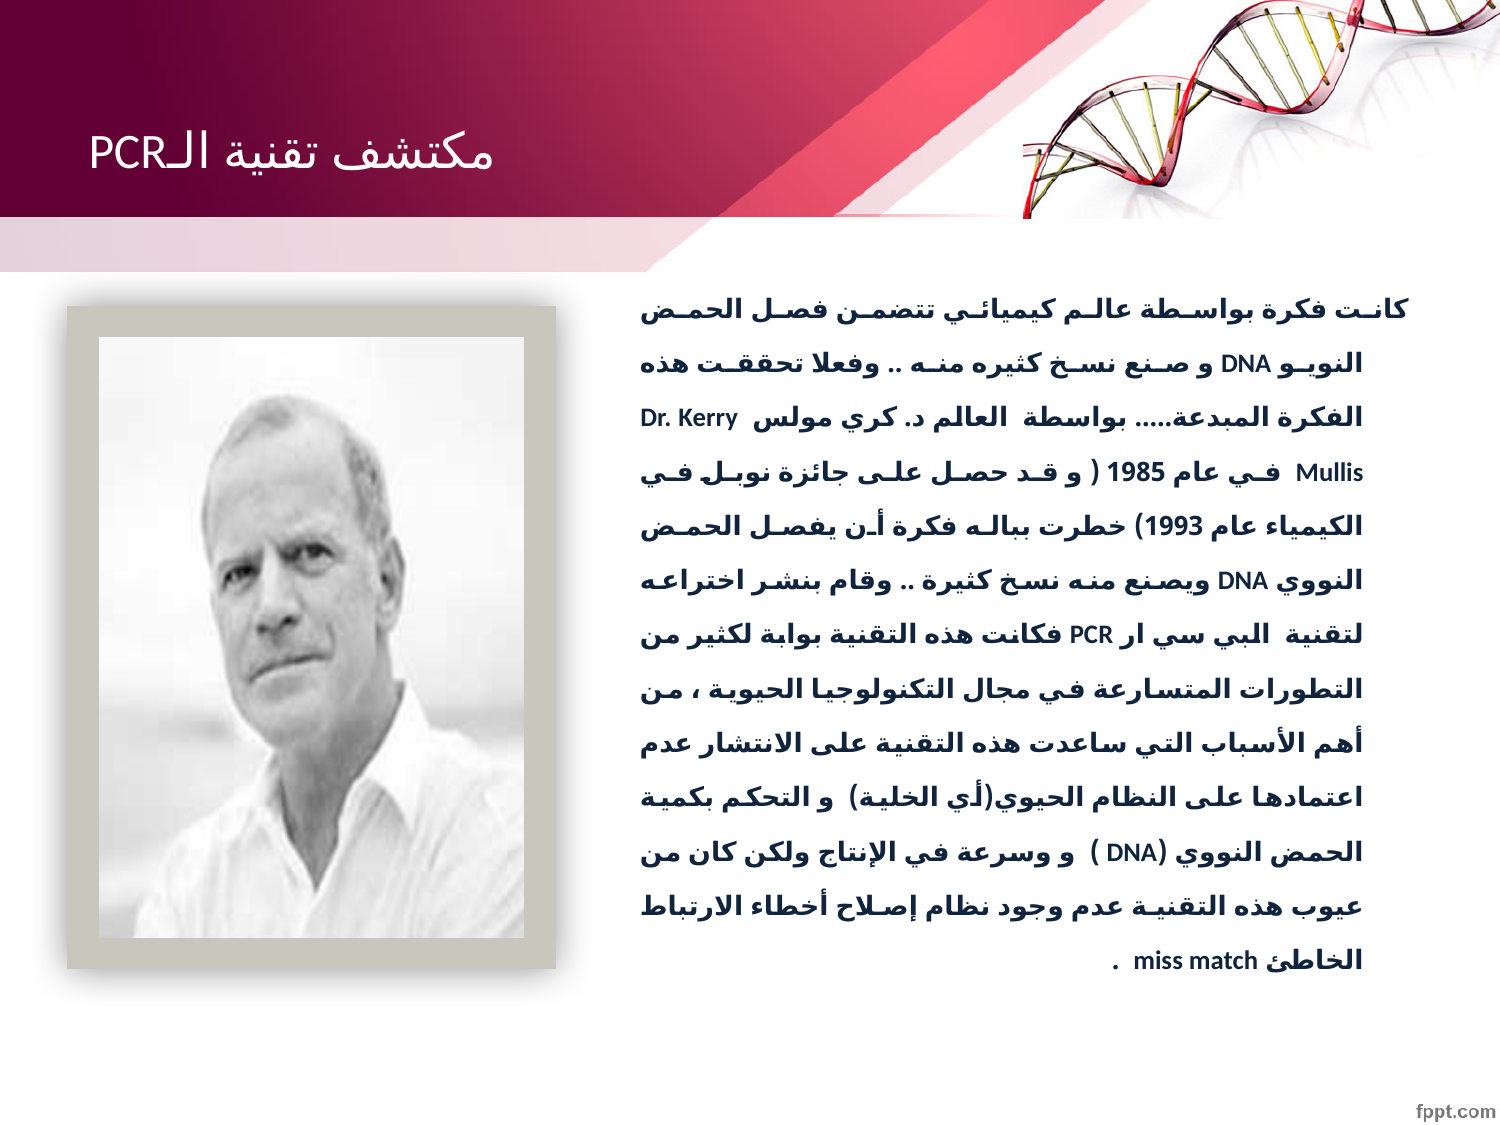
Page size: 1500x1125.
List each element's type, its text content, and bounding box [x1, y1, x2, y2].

picture [0, 0, 1500, 1125]
title PCRمكتشف تقنية الـ [73, 111, 1424, 187]
list كانت فكرة بواسطة عالم كيميائي تتضمن فصل الحمض النويو DNA و صنع نسخ كثيره منه .. وفعلا تحققت هذه الفكرة المبدعة..... بواسطة العالم د. كري مولس Dr. Kerry Mullis في عام 1985 ( و قد حصل على جائزة نوبل في الكيمياء عام 1993) خطرت بباله فكرة أن يفصل الحمض النووي DNA ويصنع منه نسخ كثيرة .. وقام بنشر اختراعه لتقنية البي سي ار PCR فكانت هذه التقنية بوابة لكثير من التطورات المتسارعة في مجال التكنولوجيا الحيوية ، من أهم الأسباب التي ساعدت هذه التقنية على الانتشار عدم اعتمادها على النظام الحيوي(أي الخلية) و التحكم بكمية الحمض النووي (DNA ) و وسرعة في الإنتاج ولكن كان من عيوب هذه التقنية عدم وجود نظام إصلاح أخطاء الارتباط الخاطئ miss match . [624, 261, 1424, 1039]
